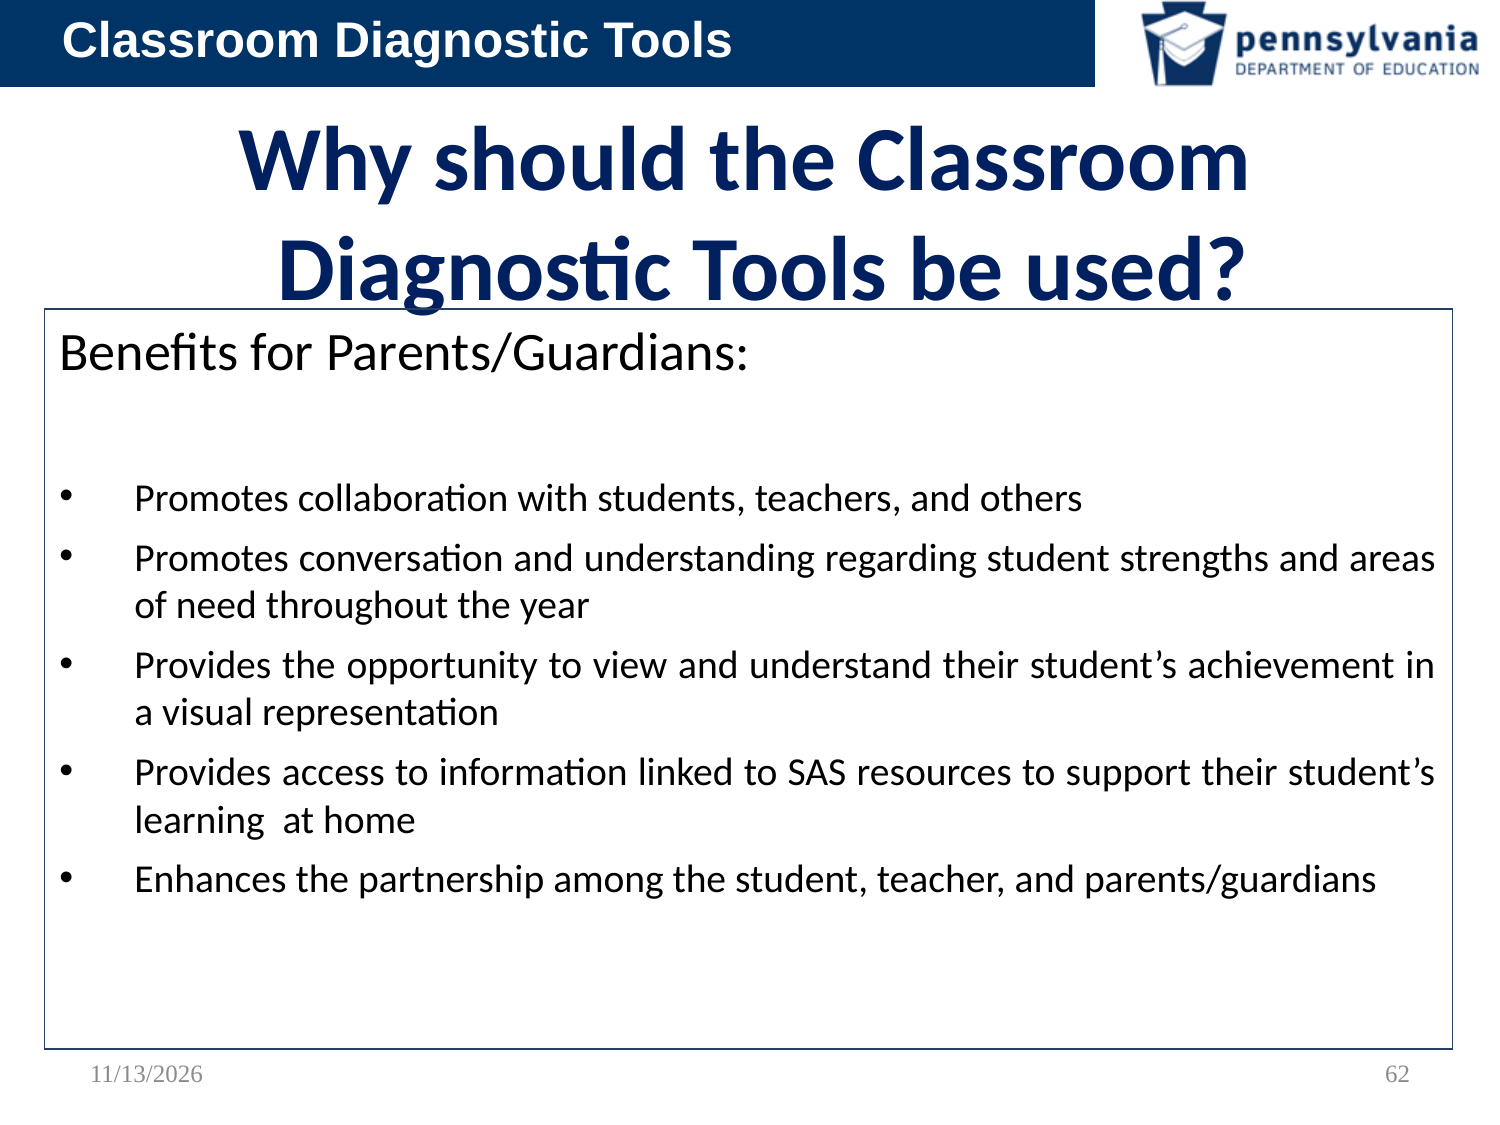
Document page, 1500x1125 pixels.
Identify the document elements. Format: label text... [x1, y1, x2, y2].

list Benefits for Parents/Guardians: Promotes collaboration with students, teachers, and others Promotes conversation and understanding regarding student strengths and areas of need throughout the year Provides the opportunity to view and understand their student’s achievement in a visual representation Provides access to information linked to SAS resources to support their student’s learning at home Enhances the partnership among the student, teacher, and parents/guardians [44, 308, 1453, 1050]
slide_number 62 [1074, 1042, 1425, 1103]
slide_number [75, 1042, 425, 1103]
picture [1134, 0, 1485, 90]
title Why should the Classroom Diagnostic Tools be used? [70, 159, 1421, 308]
